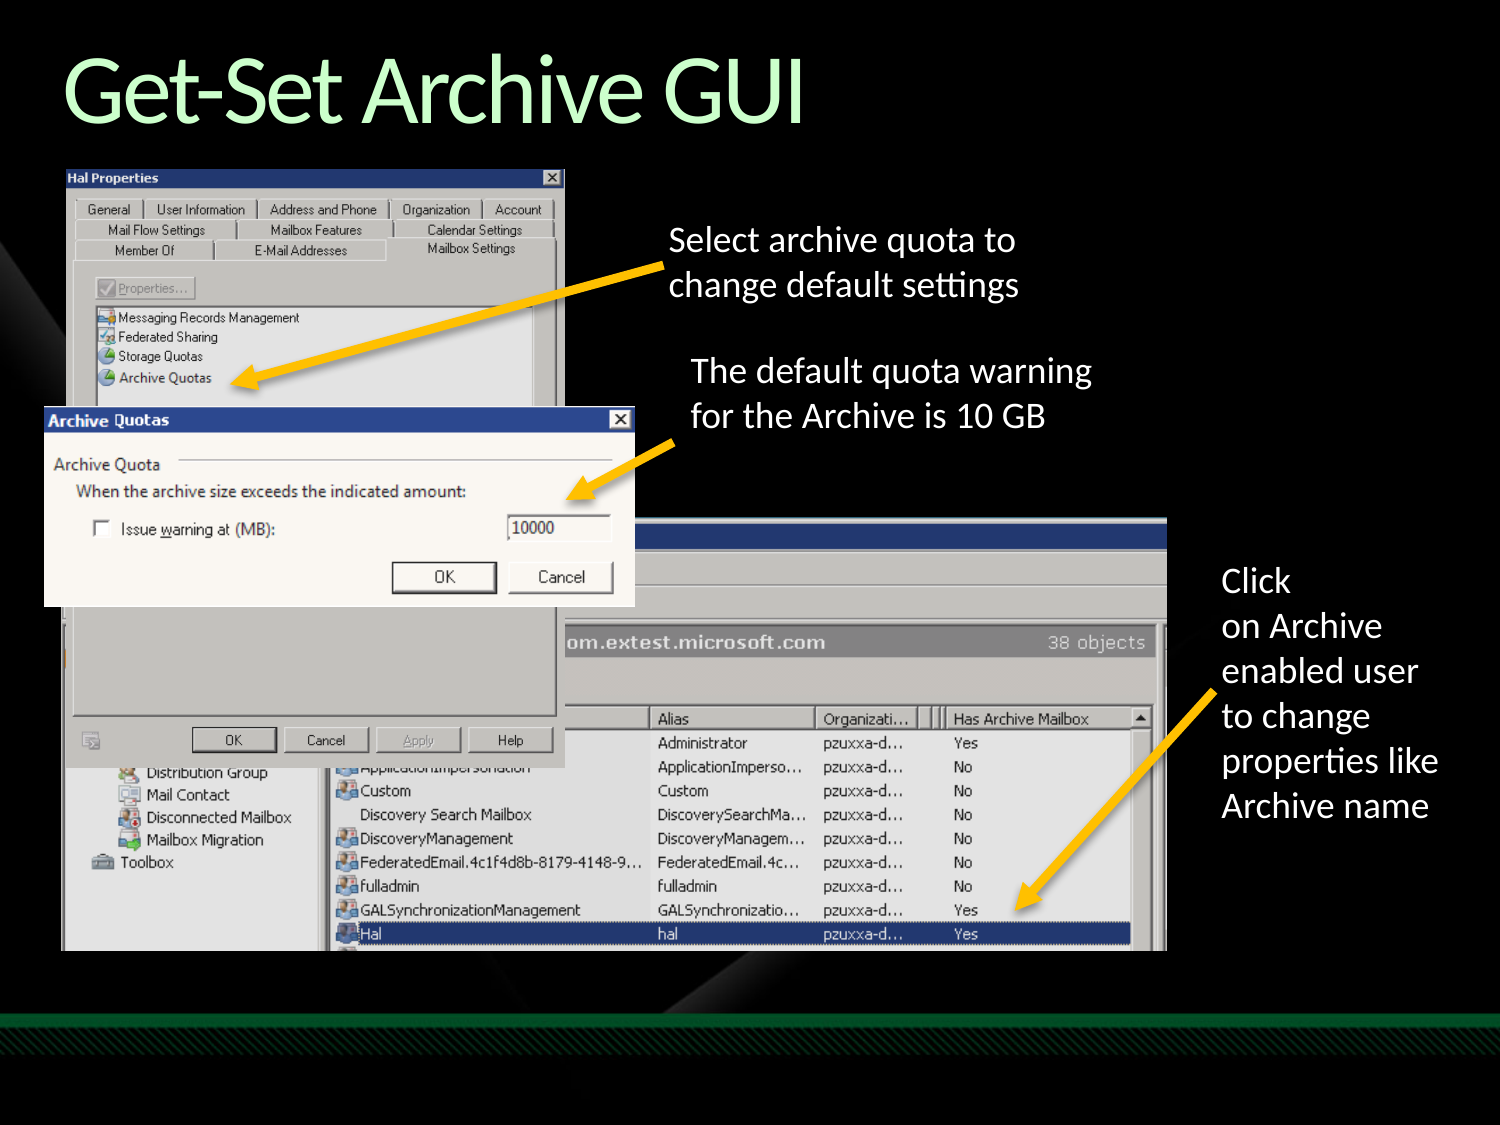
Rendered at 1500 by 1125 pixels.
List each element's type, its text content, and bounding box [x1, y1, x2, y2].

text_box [565, 441, 674, 501]
text_box Click on Archive enabled user to change properties like Archive name [1206, 548, 1465, 834]
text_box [1003, 700, 1225, 901]
text_box The default quota warning for the Archive is 10 GB [675, 339, 1152, 444]
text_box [229, 264, 664, 385]
title Get-Set Archive GUI [62, 37, 1438, 147]
text_box Select archive quota to change default settings [653, 207, 1129, 313]
picture [0, 0, 1500, 1125]
